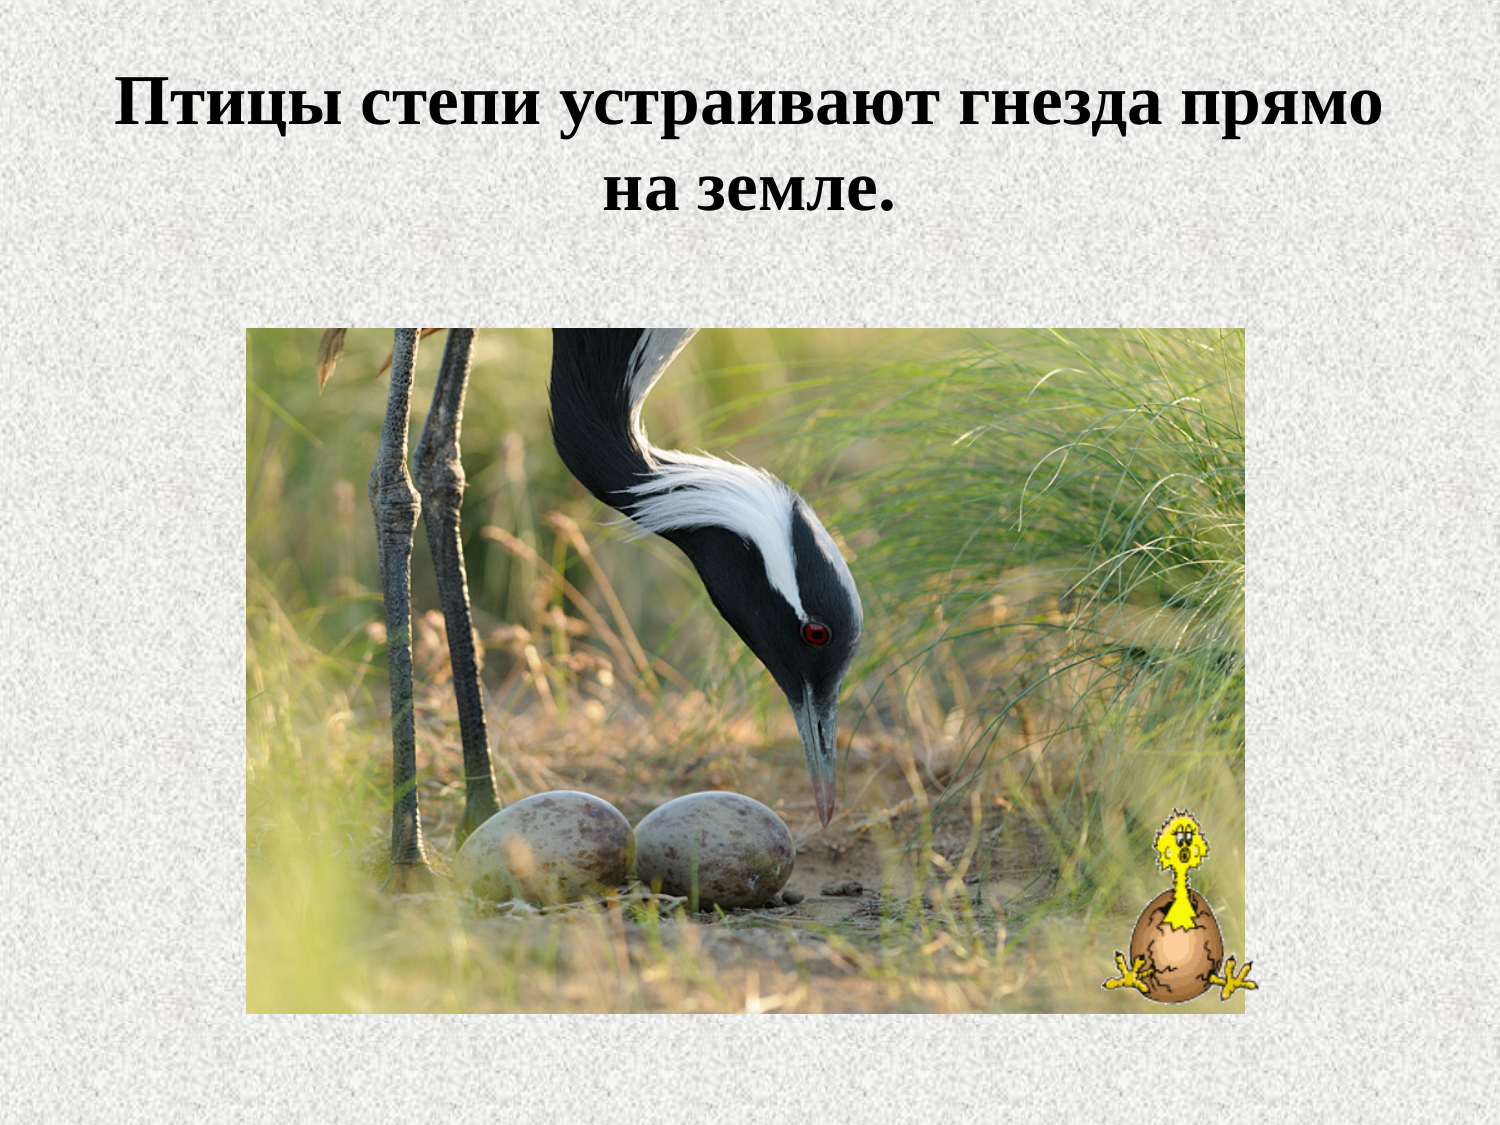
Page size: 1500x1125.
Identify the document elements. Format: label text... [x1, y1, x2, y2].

picture [0, 0, 1500, 1125]
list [245, 327, 1245, 1014]
title Птицы степи устраивают гнезда прямо на земле. [74, 44, 1426, 233]
